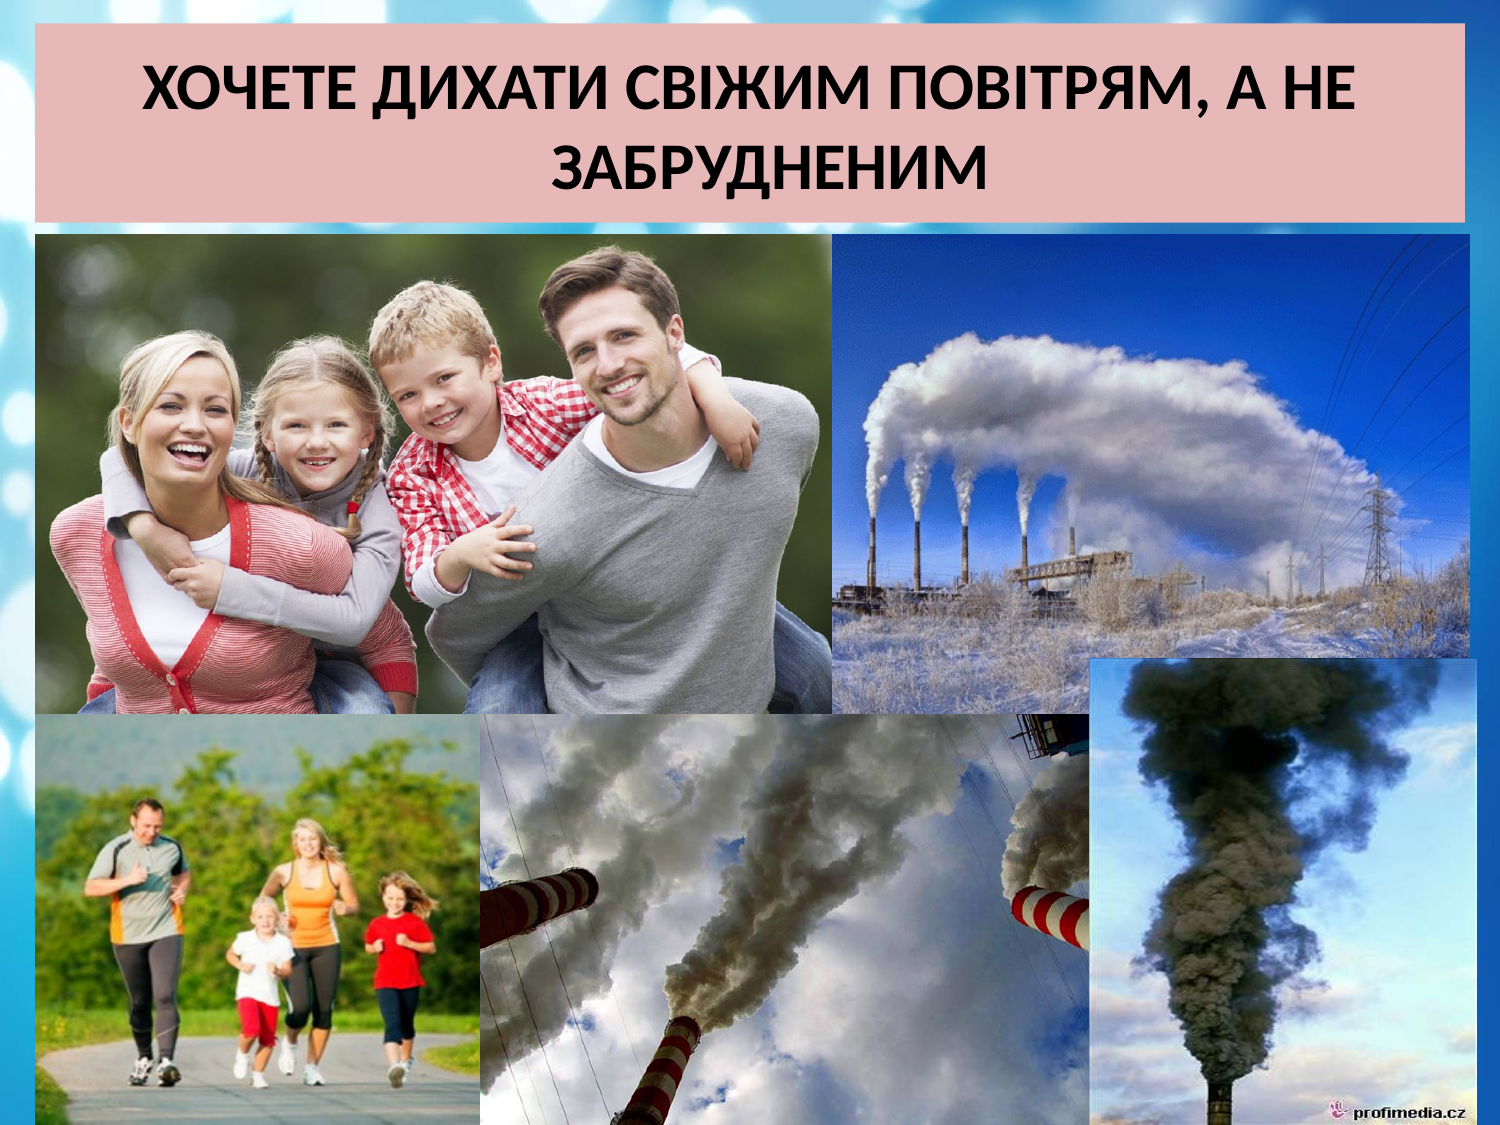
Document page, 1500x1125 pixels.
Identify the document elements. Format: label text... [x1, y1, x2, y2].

list ХОЧЕТЕ ДИХАТИ СВІЖИМ ПОВІТРЯМ, А НЕ ЗАБРУДНЕНИМ [35, 23, 1465, 223]
picture [0, 0, 1500, 1125]
